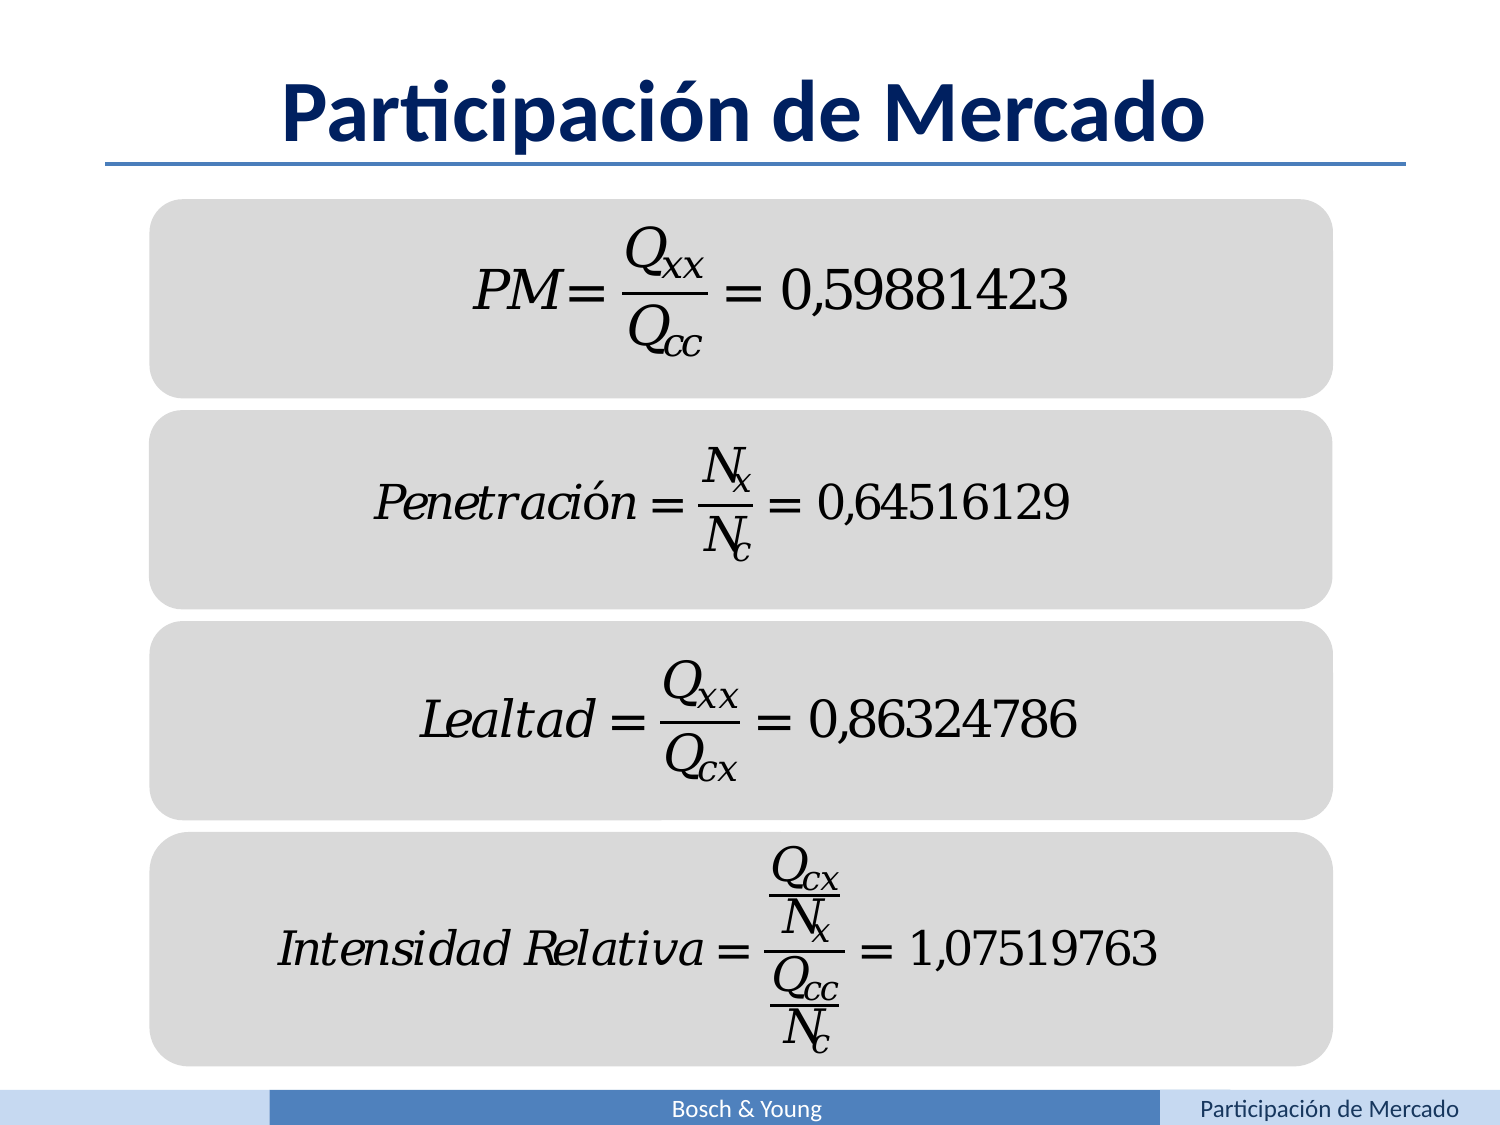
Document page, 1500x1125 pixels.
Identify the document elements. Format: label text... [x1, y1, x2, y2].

text_box Bosch & Young [272, 1097, 1158, 1125]
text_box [114, 620, 1376, 821]
text_box [0, 1088, 272, 1125]
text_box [128, 831, 1334, 1091]
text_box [90, 198, 1442, 399]
text_box Participación de Mercado [1158, 1088, 1500, 1125]
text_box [125, 409, 1333, 610]
text_box Participación de Mercado [58, 46, 1430, 167]
